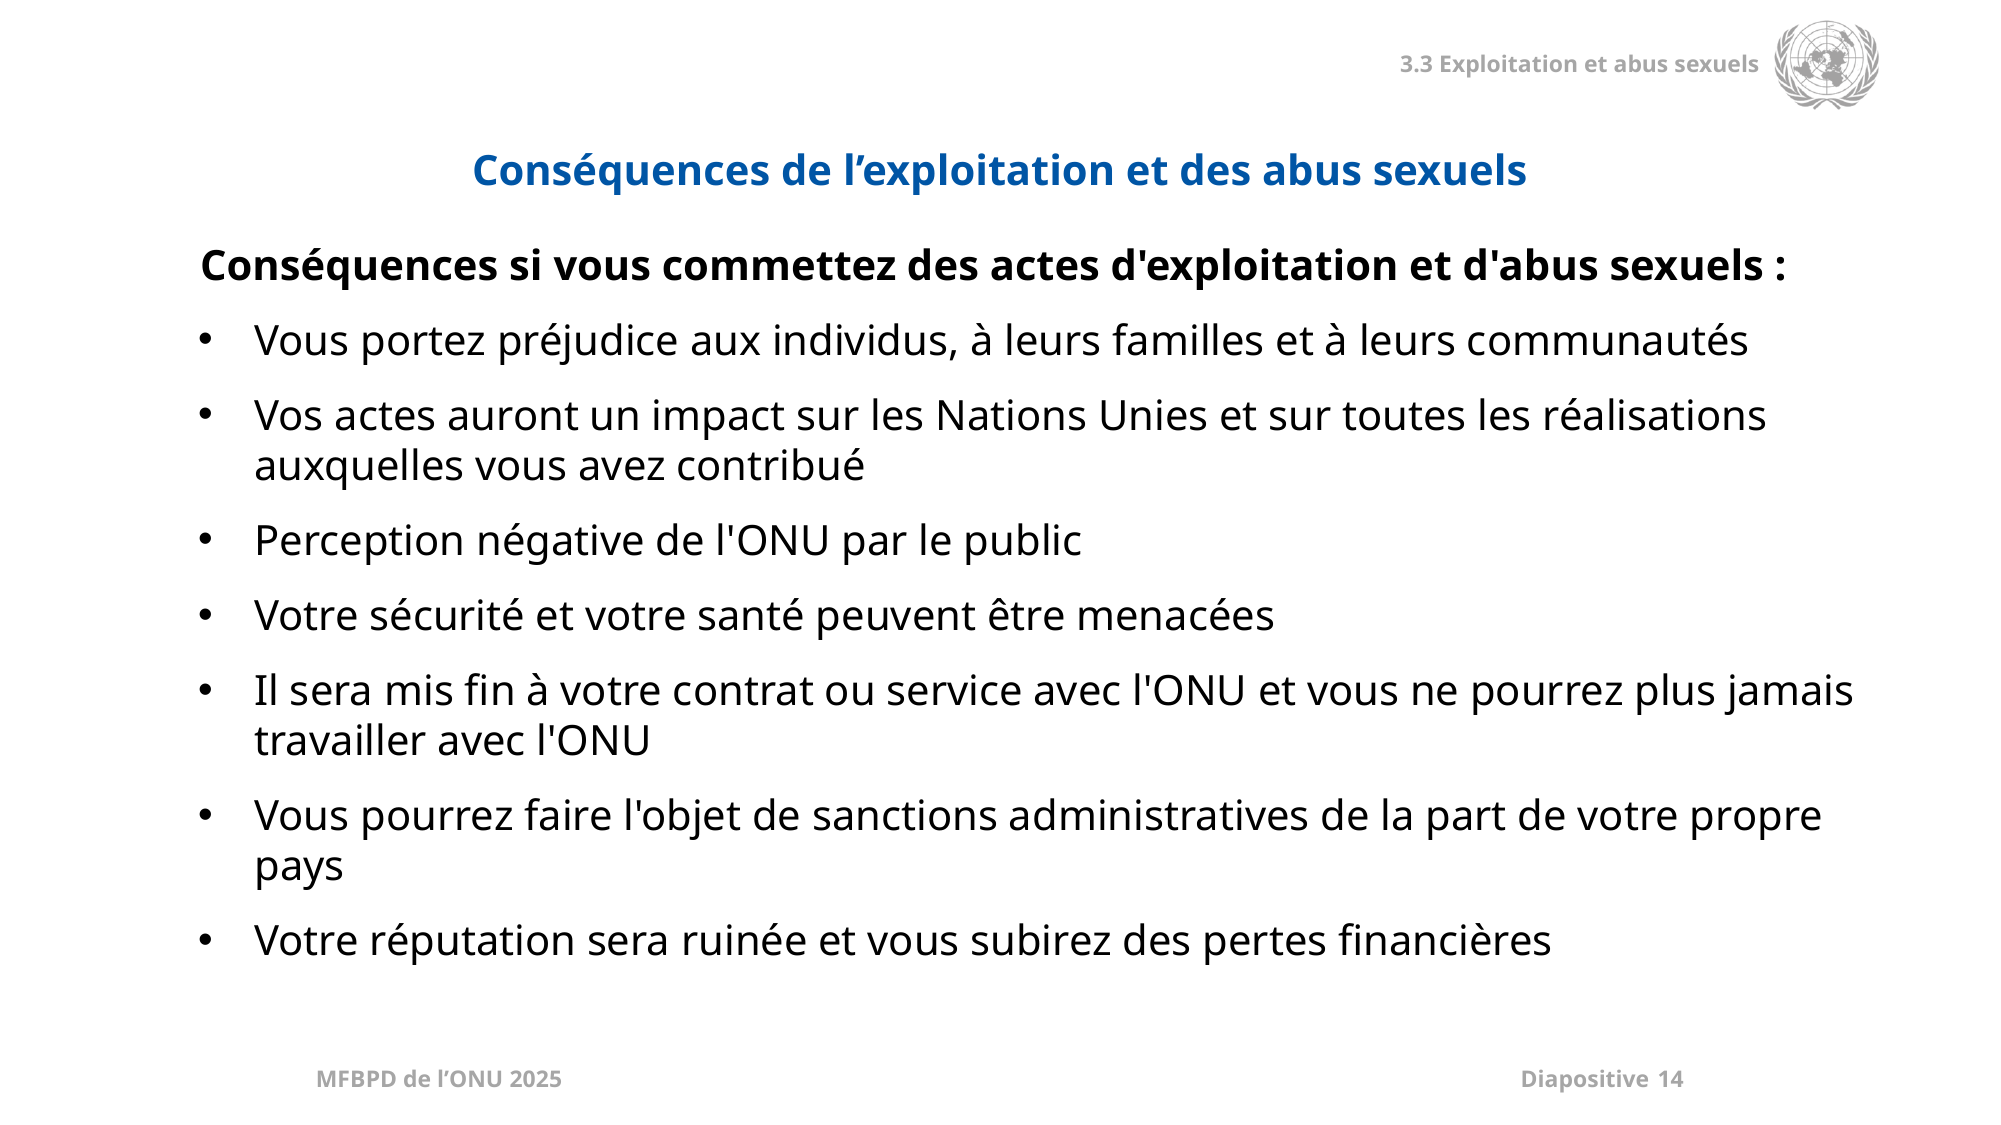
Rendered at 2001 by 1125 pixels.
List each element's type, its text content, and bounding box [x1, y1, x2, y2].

text_box Conséquences de l’exploitation et des abus sexuels [174, 136, 1826, 202]
text_box Conséquences si vous commettez des actes d'exploitation et d'abus sexuels : Vous portez préjudice aux individus, à leurs familles et à leurs communautés Vos actes auront un impact sur les Nations Unies et sur toutes les réalisations auxquelles vous avez contribué Perception négative de l'ONU par le public Votre sécurité et votre santé peuvent être menacées Il sera mis fin à votre contrat ou service avec l'ONU et vous ne pourrez plus jamais travailler avec l'ONU Vous pourrez faire l'objet de sanctions administratives de la part de votre propre pays Votre réputation sera ruinée et vous subirez des pertes financières [198, 201, 1897, 964]
